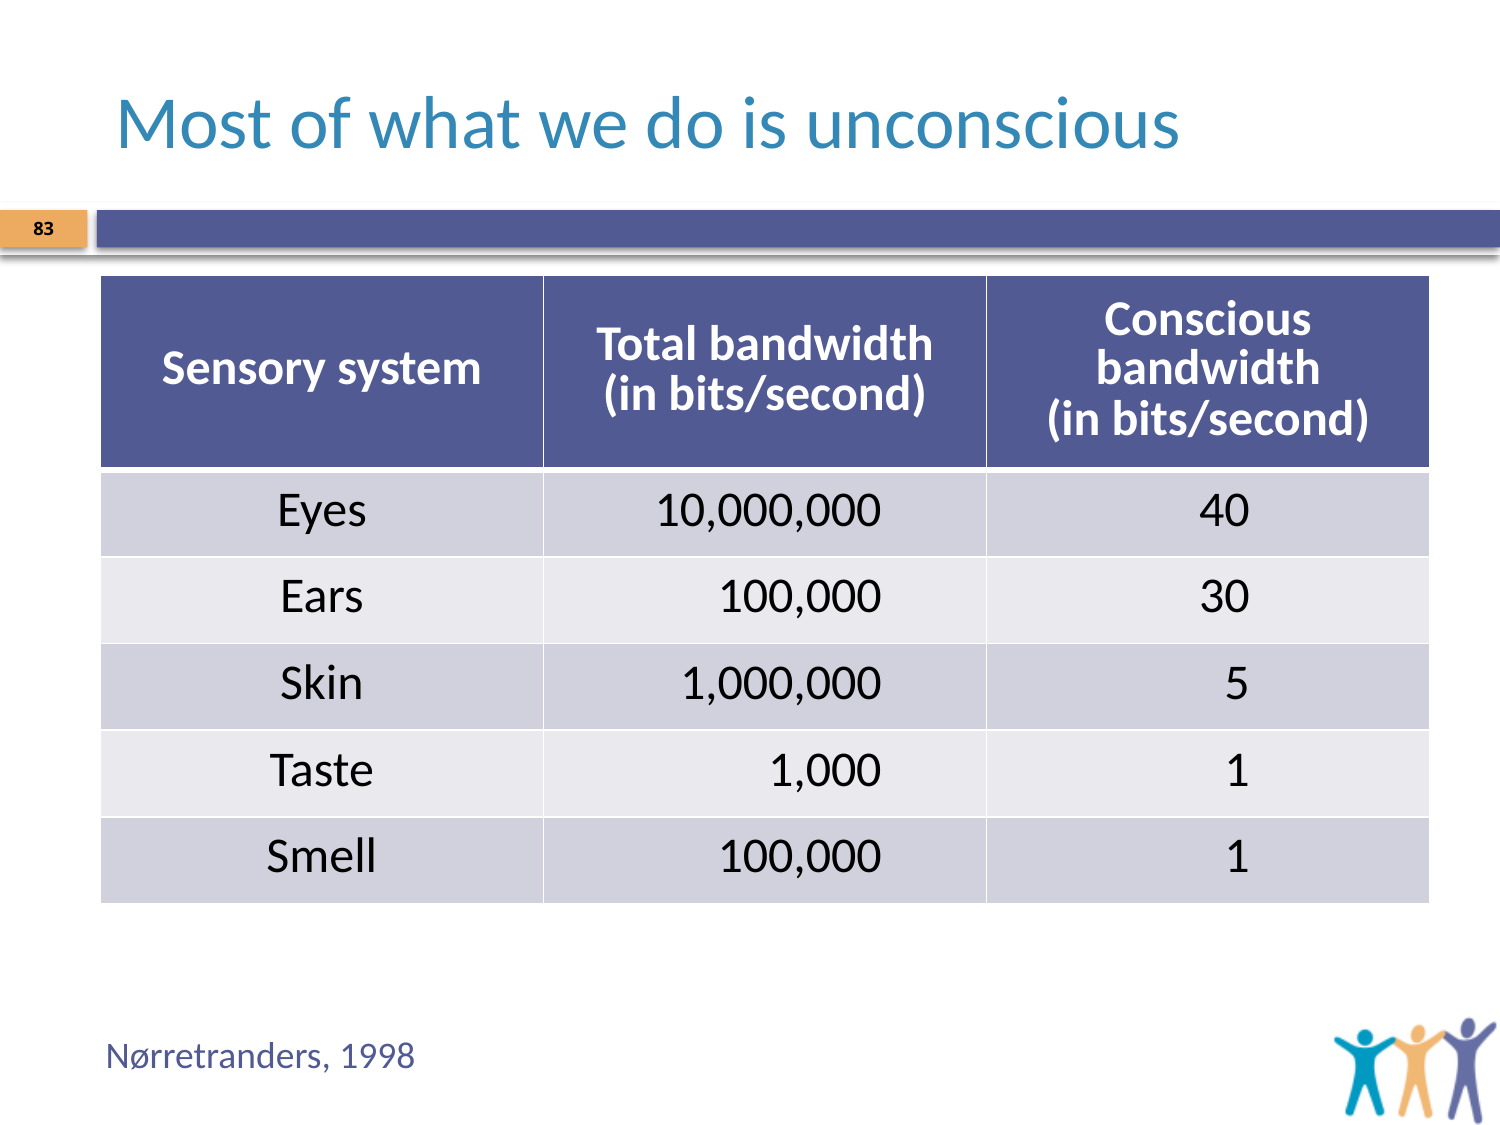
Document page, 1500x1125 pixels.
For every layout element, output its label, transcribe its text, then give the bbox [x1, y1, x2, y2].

table_cell Taste [101, 731, 543, 816]
table_cell 100,000 [544, 818, 986, 903]
table_header Conscious bandwidth (in bits/second) [987, 276, 1429, 467]
table_cell Skin [101, 644, 543, 729]
text_box Nørretranders, 1998 [36, 1023, 431, 1084]
table_cell Ears [101, 558, 543, 643]
table_cell Eyes [101, 473, 543, 556]
table_header Sensory system [101, 276, 543, 467]
title Most of what we do is unconscious [100, 37, 1438, 200]
table_cell 30 [987, 558, 1429, 643]
table_cell 1,000 [544, 731, 986, 816]
table_cell 10,000,000 [544, 473, 986, 556]
table_cell 1 [987, 731, 1429, 816]
table_cell 1 [987, 818, 1429, 903]
table_header Total bandwidth (in bits/second) [544, 276, 986, 467]
text_box [49, 237, 1388, 338]
slide_number 83 [0, 208, 88, 249]
table_cell 40 [987, 473, 1429, 556]
table_cell 5 [987, 644, 1429, 729]
table_cell 1,000,000 [544, 644, 986, 729]
table_cell 100,000 [544, 558, 986, 643]
table_cell Smell [101, 818, 543, 903]
